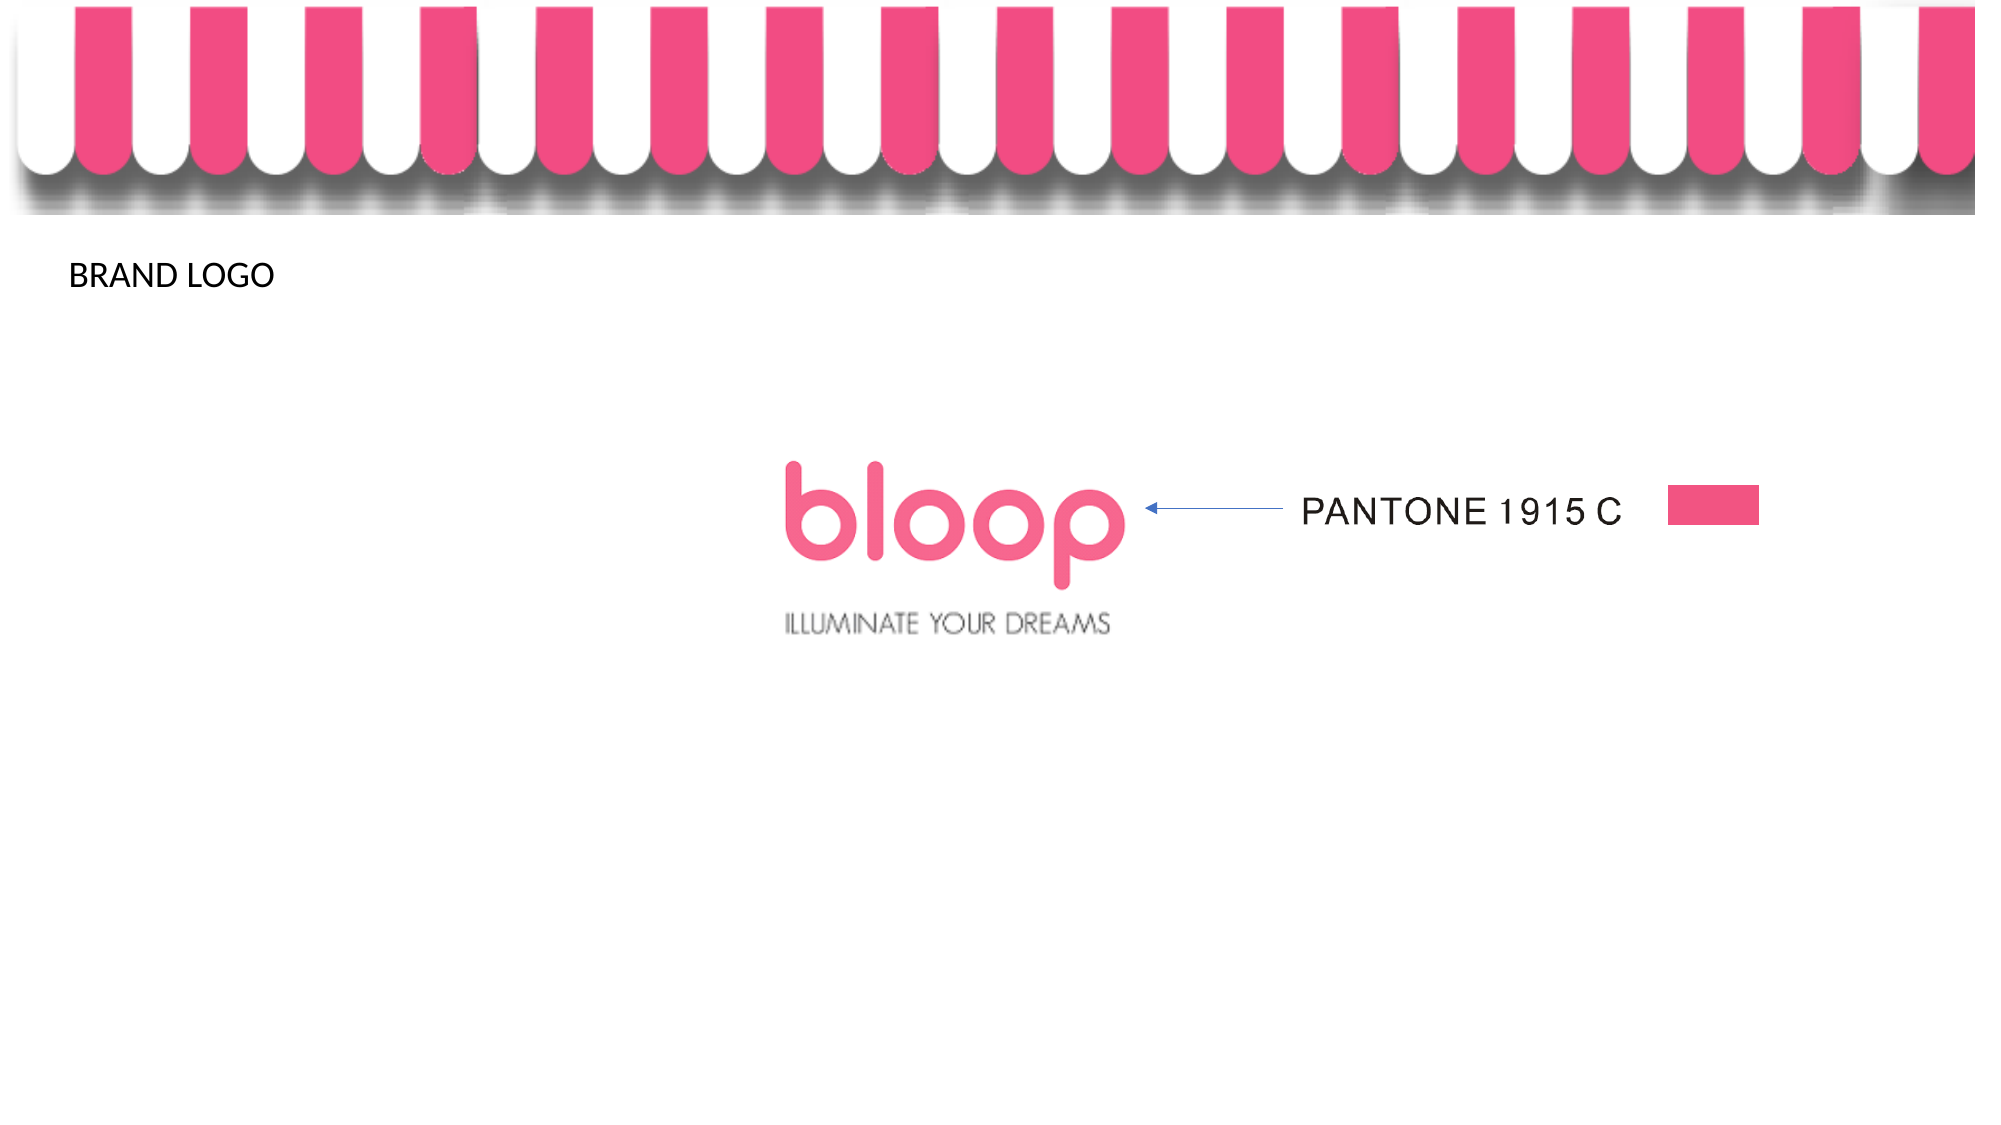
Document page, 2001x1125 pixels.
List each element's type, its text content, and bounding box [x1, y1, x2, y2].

text_box BRAND LOGO [53, 242, 290, 303]
picture [8, 0, 1975, 215]
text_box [762, 452, 1132, 655]
picture [1283, 477, 1861, 597]
